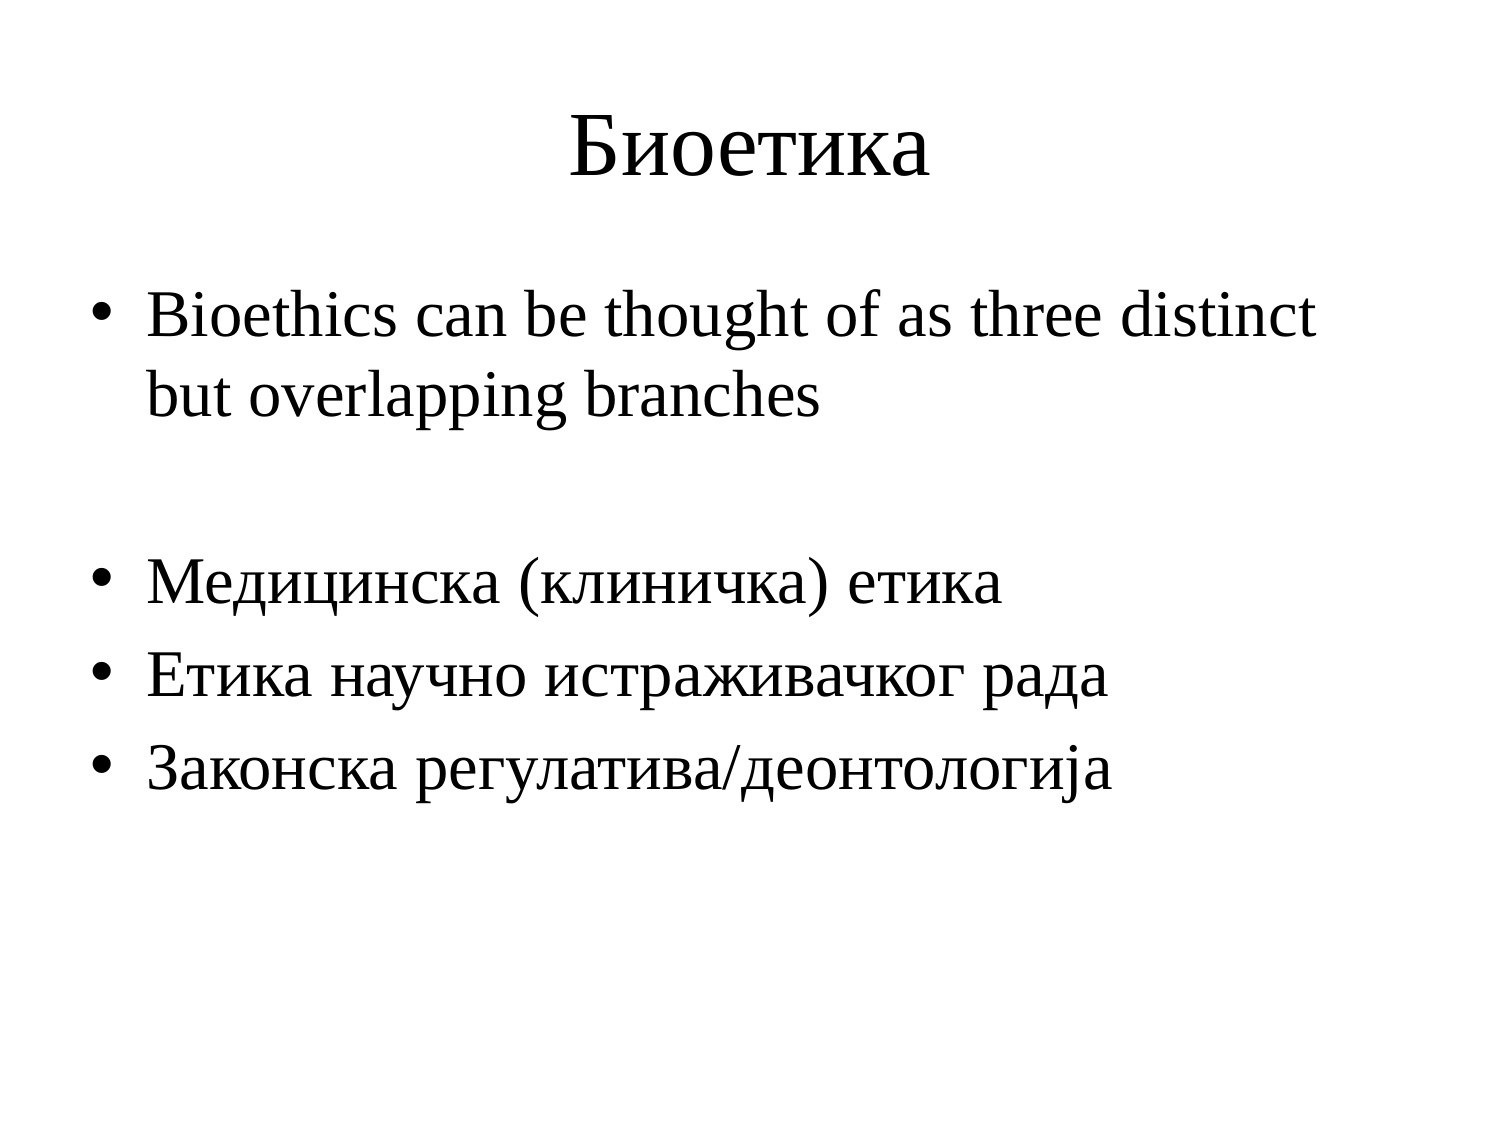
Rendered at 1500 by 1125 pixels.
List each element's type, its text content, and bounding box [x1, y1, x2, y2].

title Биоетика [75, 45, 1425, 233]
list Bioethics can be thought of as three distinct but overlapping branches Медицинска (клиничка) етика Етика научно истраживачког рада Законска регулатива/деонтологија [75, 262, 1425, 1005]
